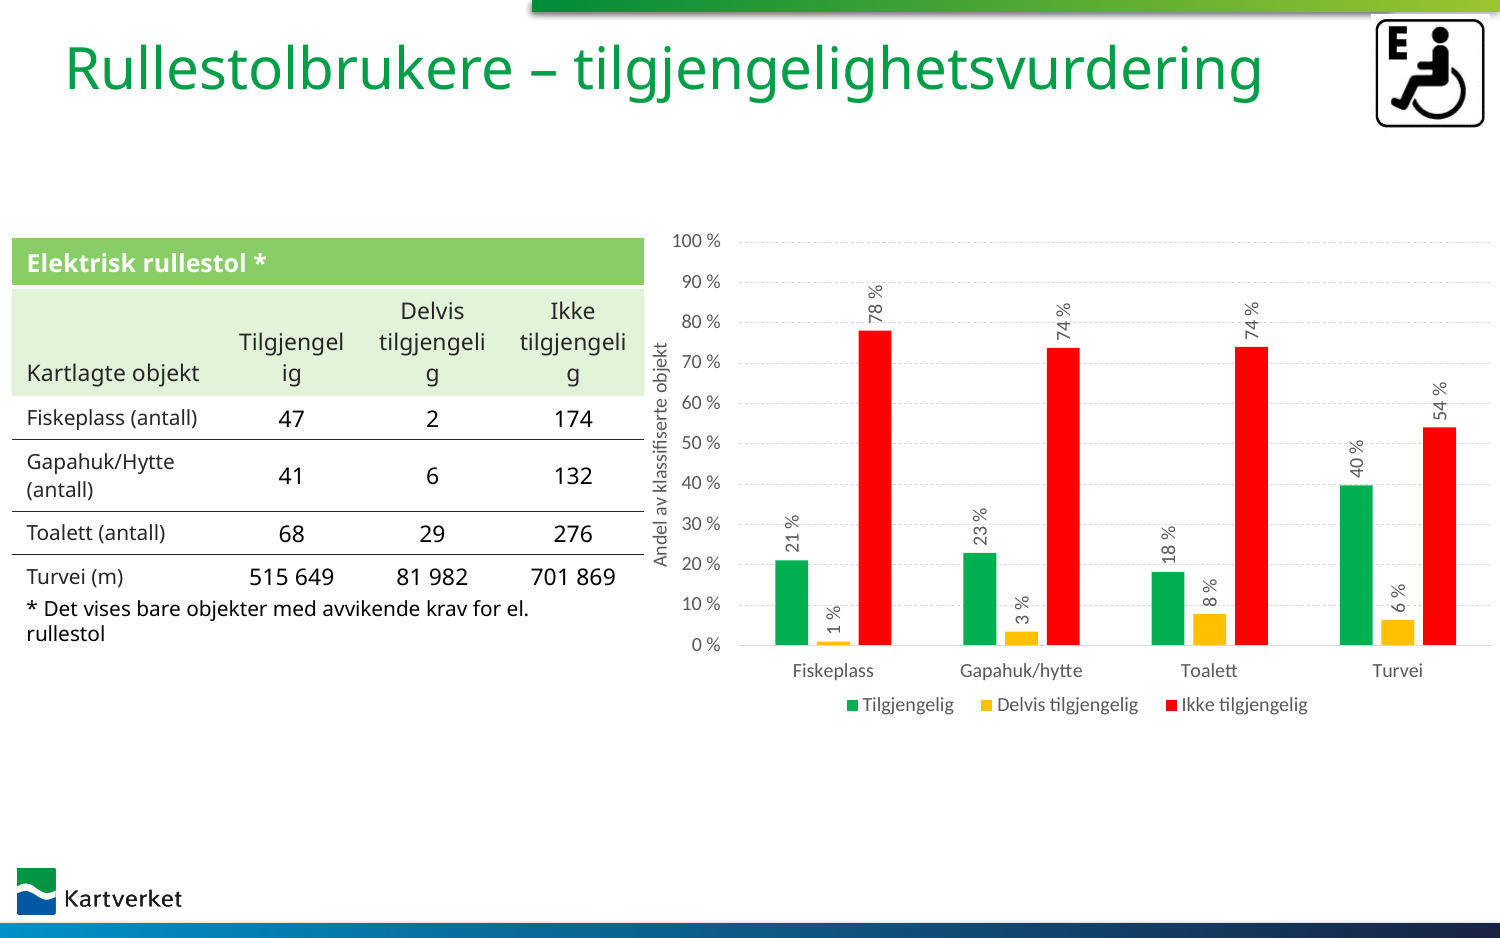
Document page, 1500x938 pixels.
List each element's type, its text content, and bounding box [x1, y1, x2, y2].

table_header Elektrisk rullestol * [12, 238, 638, 285]
table_cell 174 [503, 396, 638, 439]
table_cell Delvis tilgjengelig [362, 289, 503, 396]
table_cell 701 869 [503, 555, 638, 598]
table_cell 47 [222, 396, 362, 439]
table_cell Toalett (antall) [12, 512, 222, 554]
table_cell Tilgjengelig [222, 289, 362, 396]
table_cell Gapahuk/Hytte (antall) [12, 440, 222, 511]
table_cell 29 [362, 512, 503, 554]
table_cell 2 [362, 396, 503, 439]
text_box Rullestolbrukere – tilgjengelighetsvurdering [49, 12, 1372, 109]
table_cell Kartlagte objekt [12, 289, 222, 396]
table_cell 515 649 [222, 555, 362, 588]
table_cell 81 982 [362, 555, 503, 588]
table_cell 6 [362, 440, 503, 511]
picture [643, 218, 1500, 728]
table_cell Turvei (m) [12, 555, 222, 588]
table_cell 276 [503, 512, 638, 554]
table_cell Ikke tilgjengelig [503, 289, 638, 396]
table_cell 41 [222, 440, 362, 511]
text_box * Det vises bare objekter med avvikende krav for el. rullestol [11, 588, 597, 653]
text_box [1371, 13, 1491, 133]
table_cell Fiskeplass (antall) [12, 396, 222, 439]
table_cell 132 [503, 440, 638, 511]
table_cell 68 [222, 512, 362, 554]
